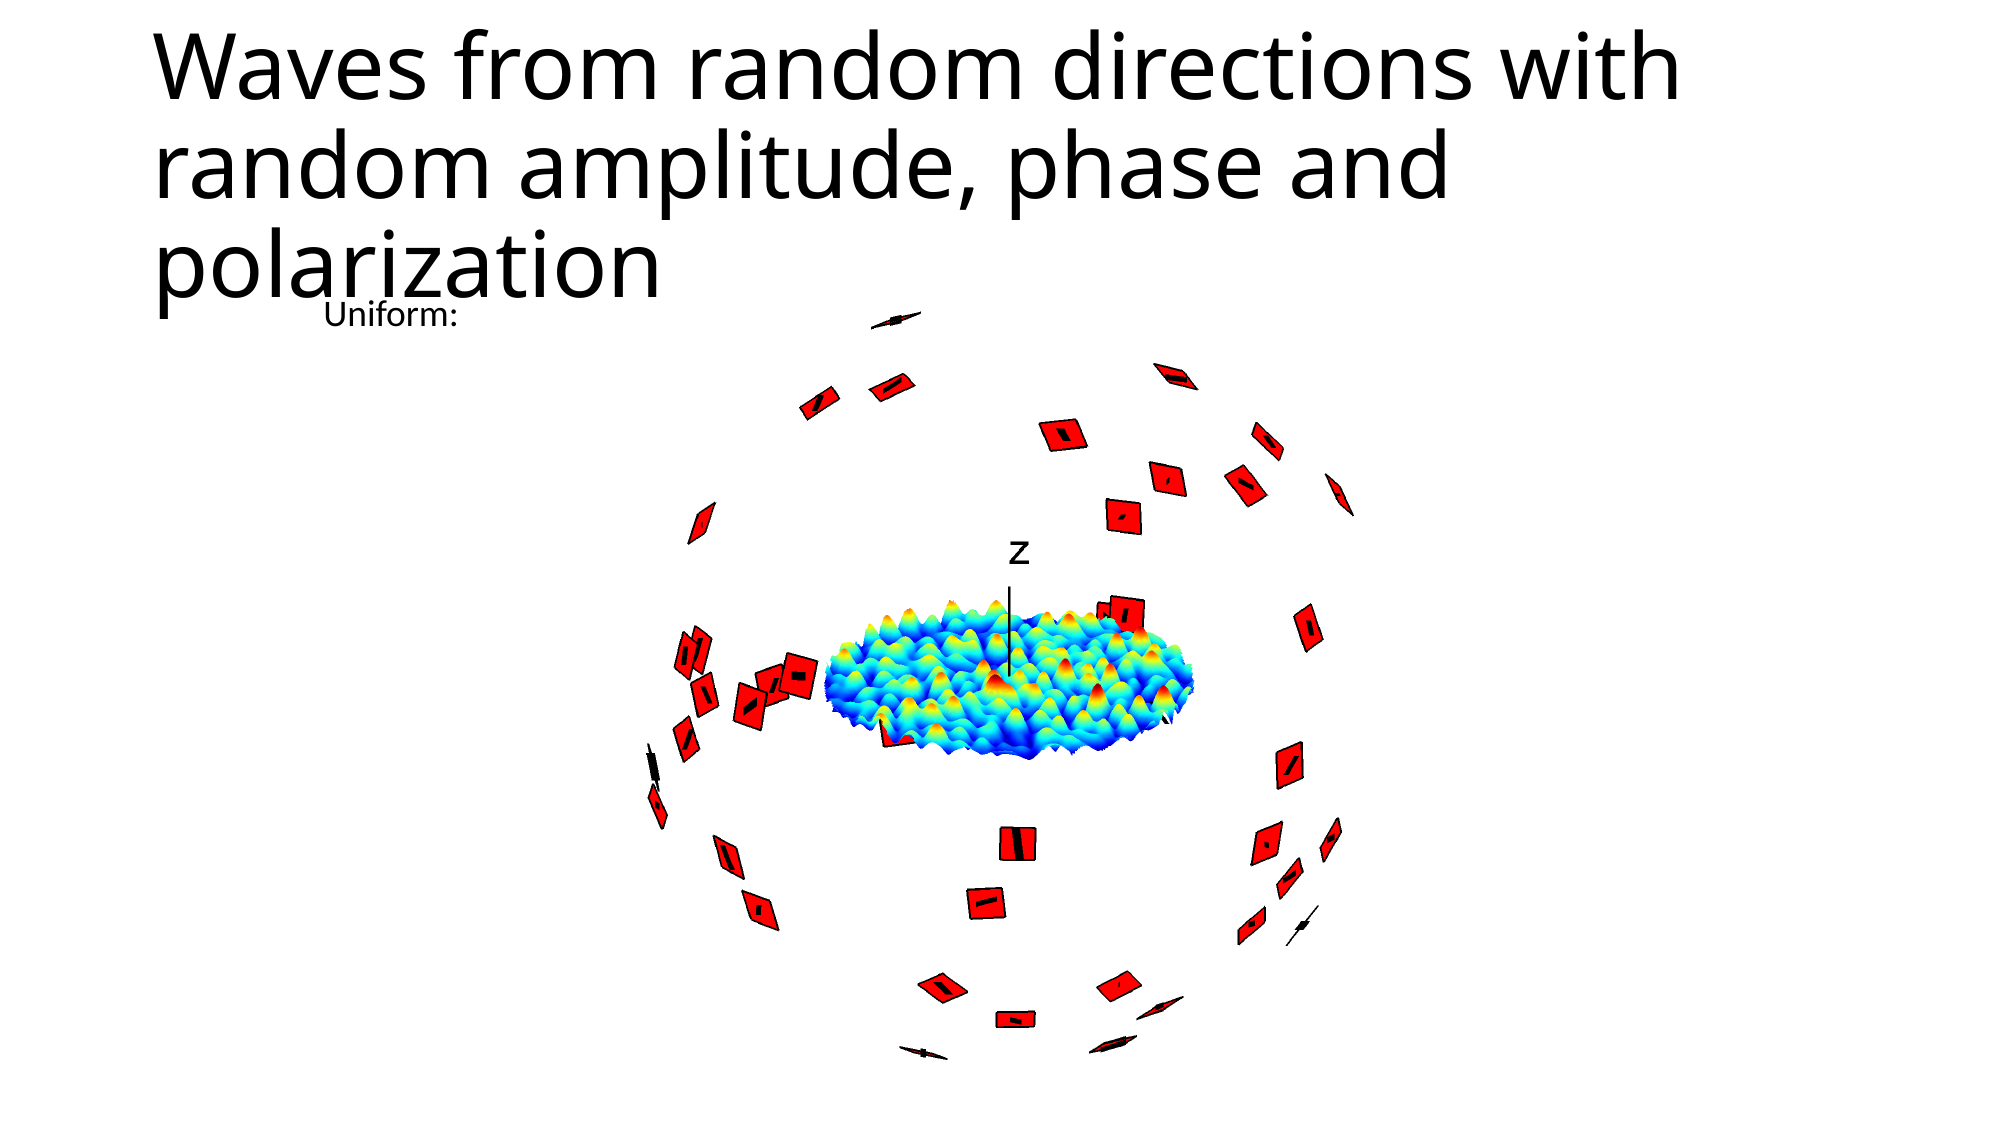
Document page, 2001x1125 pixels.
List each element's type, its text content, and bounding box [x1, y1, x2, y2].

text_box Uniform: [308, 281, 661, 341]
title Waves from random directions with random amplitude, phase and polarization [137, 59, 1863, 278]
picture [646, 311, 1354, 1060]
